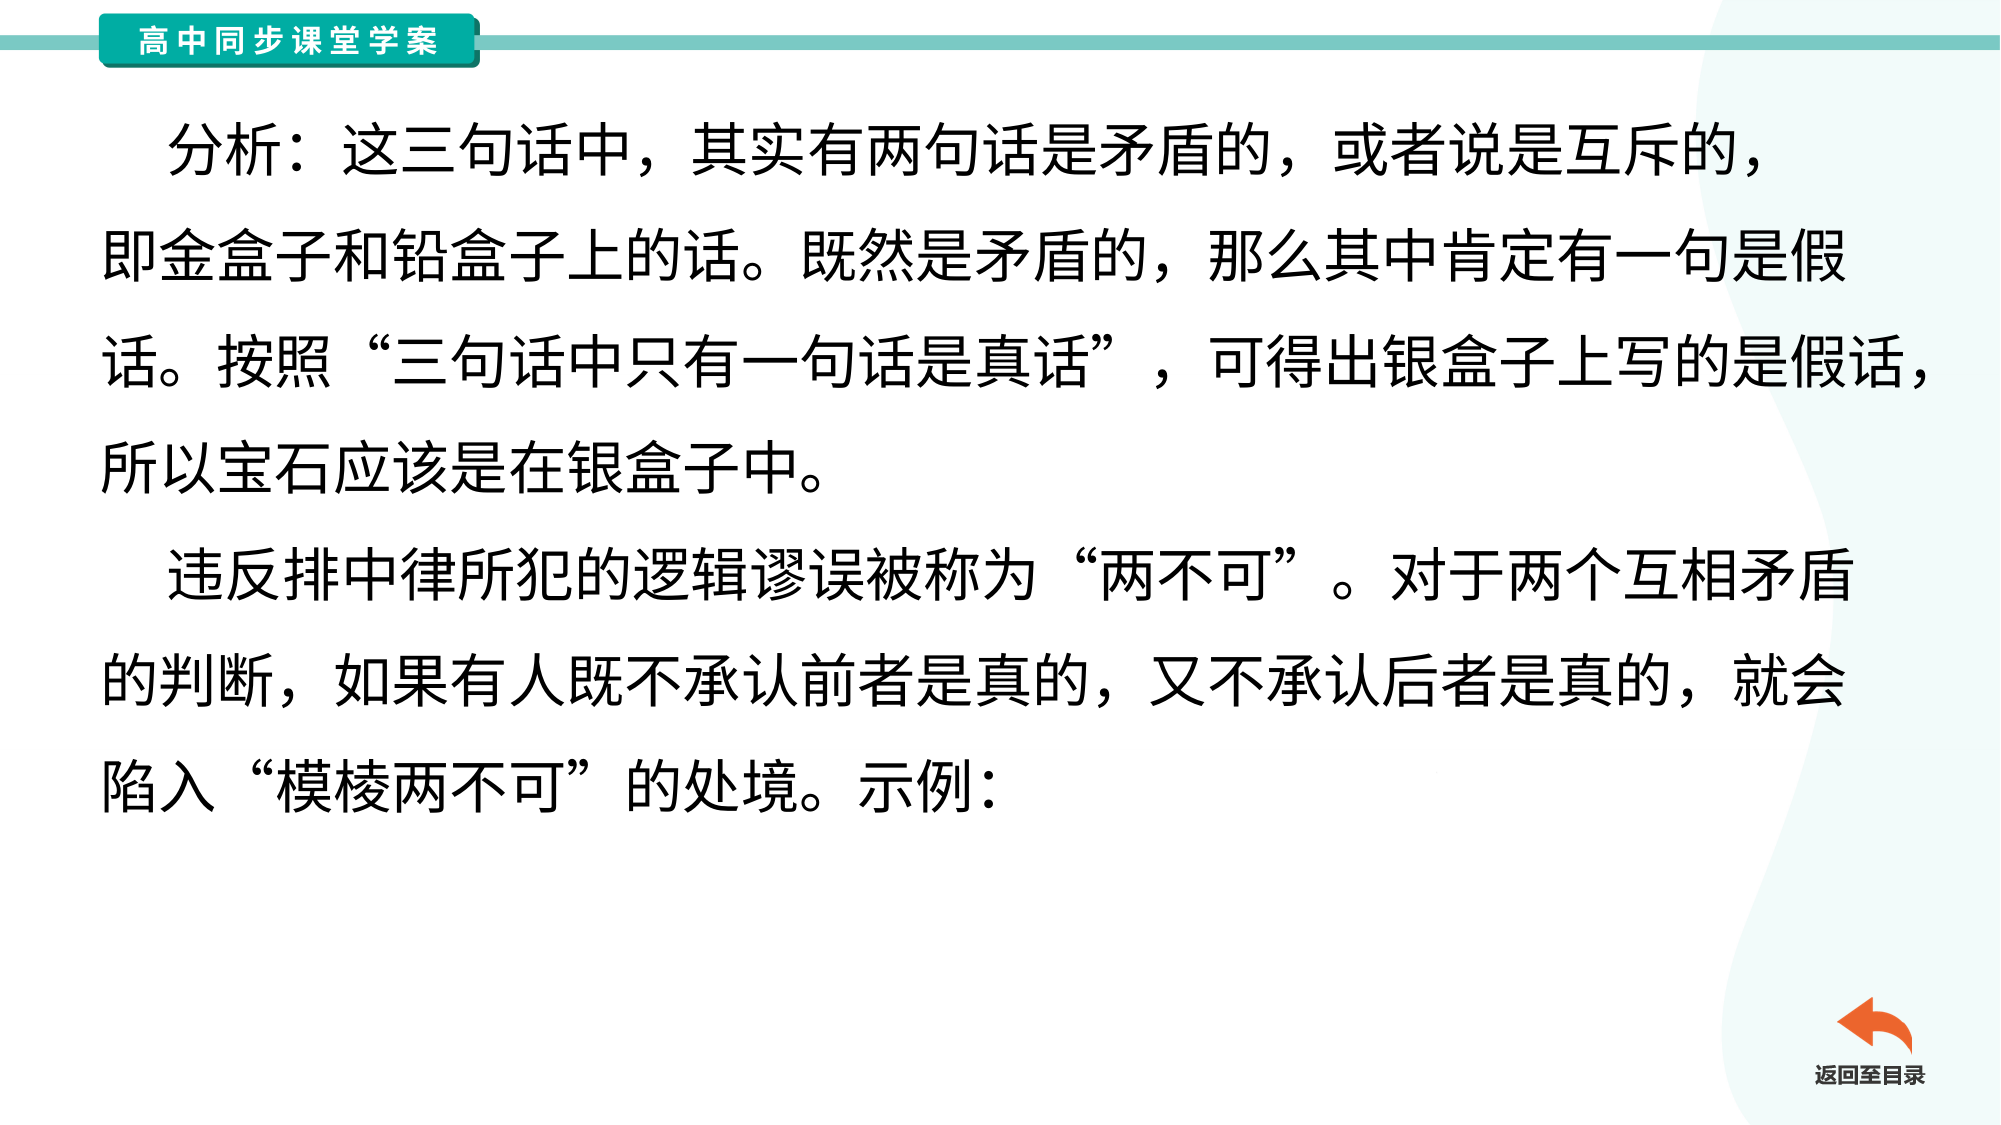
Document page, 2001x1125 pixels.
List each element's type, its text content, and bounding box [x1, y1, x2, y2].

text_box 分析：这三句话中，其实有两句话是矛盾的，或者说是互斥的， 即金盒子和铅盒子上的话。既然是矛盾的，那么其中肯定有一句是假 话。按照“三句话中只有一句话是真话”，可得出银盒子上写的是假话， 所以宝石应该是在银盒子中。 违反排中律所犯的逻辑谬误被称为“两不可”。对于两个互相矛盾 的判断，如果有人既不承认前者是真的，又不承认后者是真的，就会 陷入“模棱两不可”的处境。示例： [100, 76, 1899, 821]
picture [0, 0, 2000, 1125]
